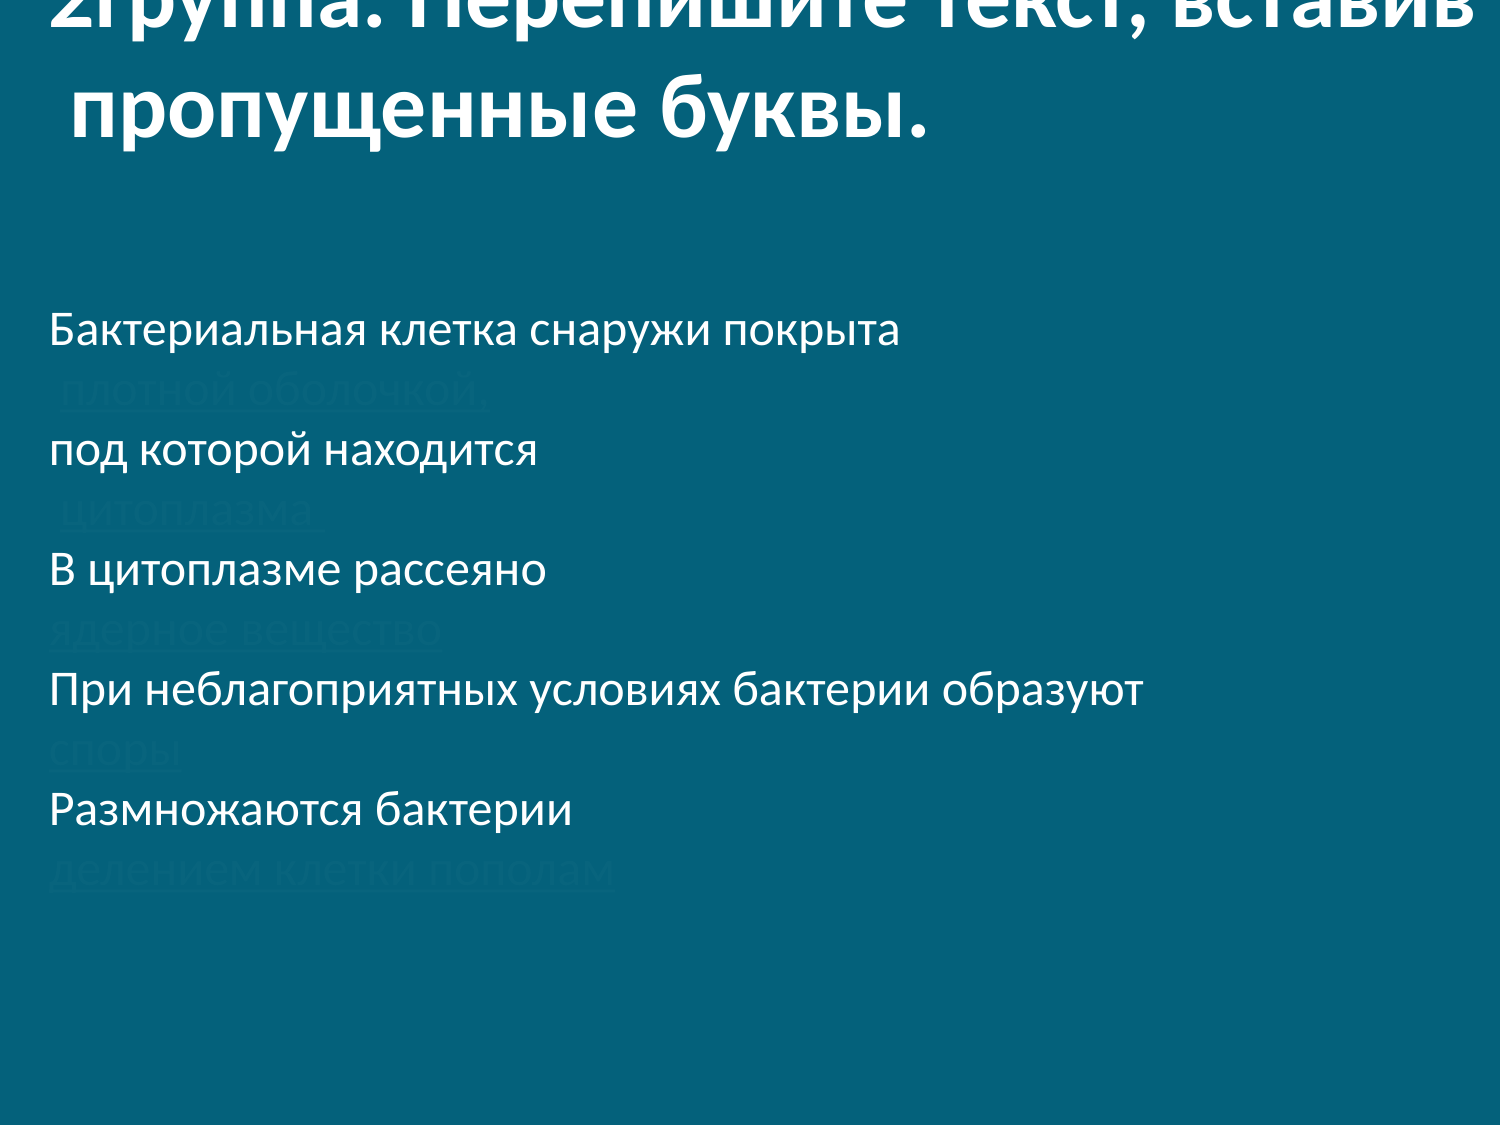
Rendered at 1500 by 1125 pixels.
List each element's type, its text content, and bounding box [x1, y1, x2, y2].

text_box 2группа. Перепишите текст, вставив пропущенные буквы. Бактериальная клетка снаружи покрыта плотной оболочкой, под которой находится цитоплазма В цитоплазме рассеяно ядерное вещество При неблагоприятных условиях бактерии образуют споры Размножаются бактерии делением клетки пополам [33, 0, 1494, 904]
